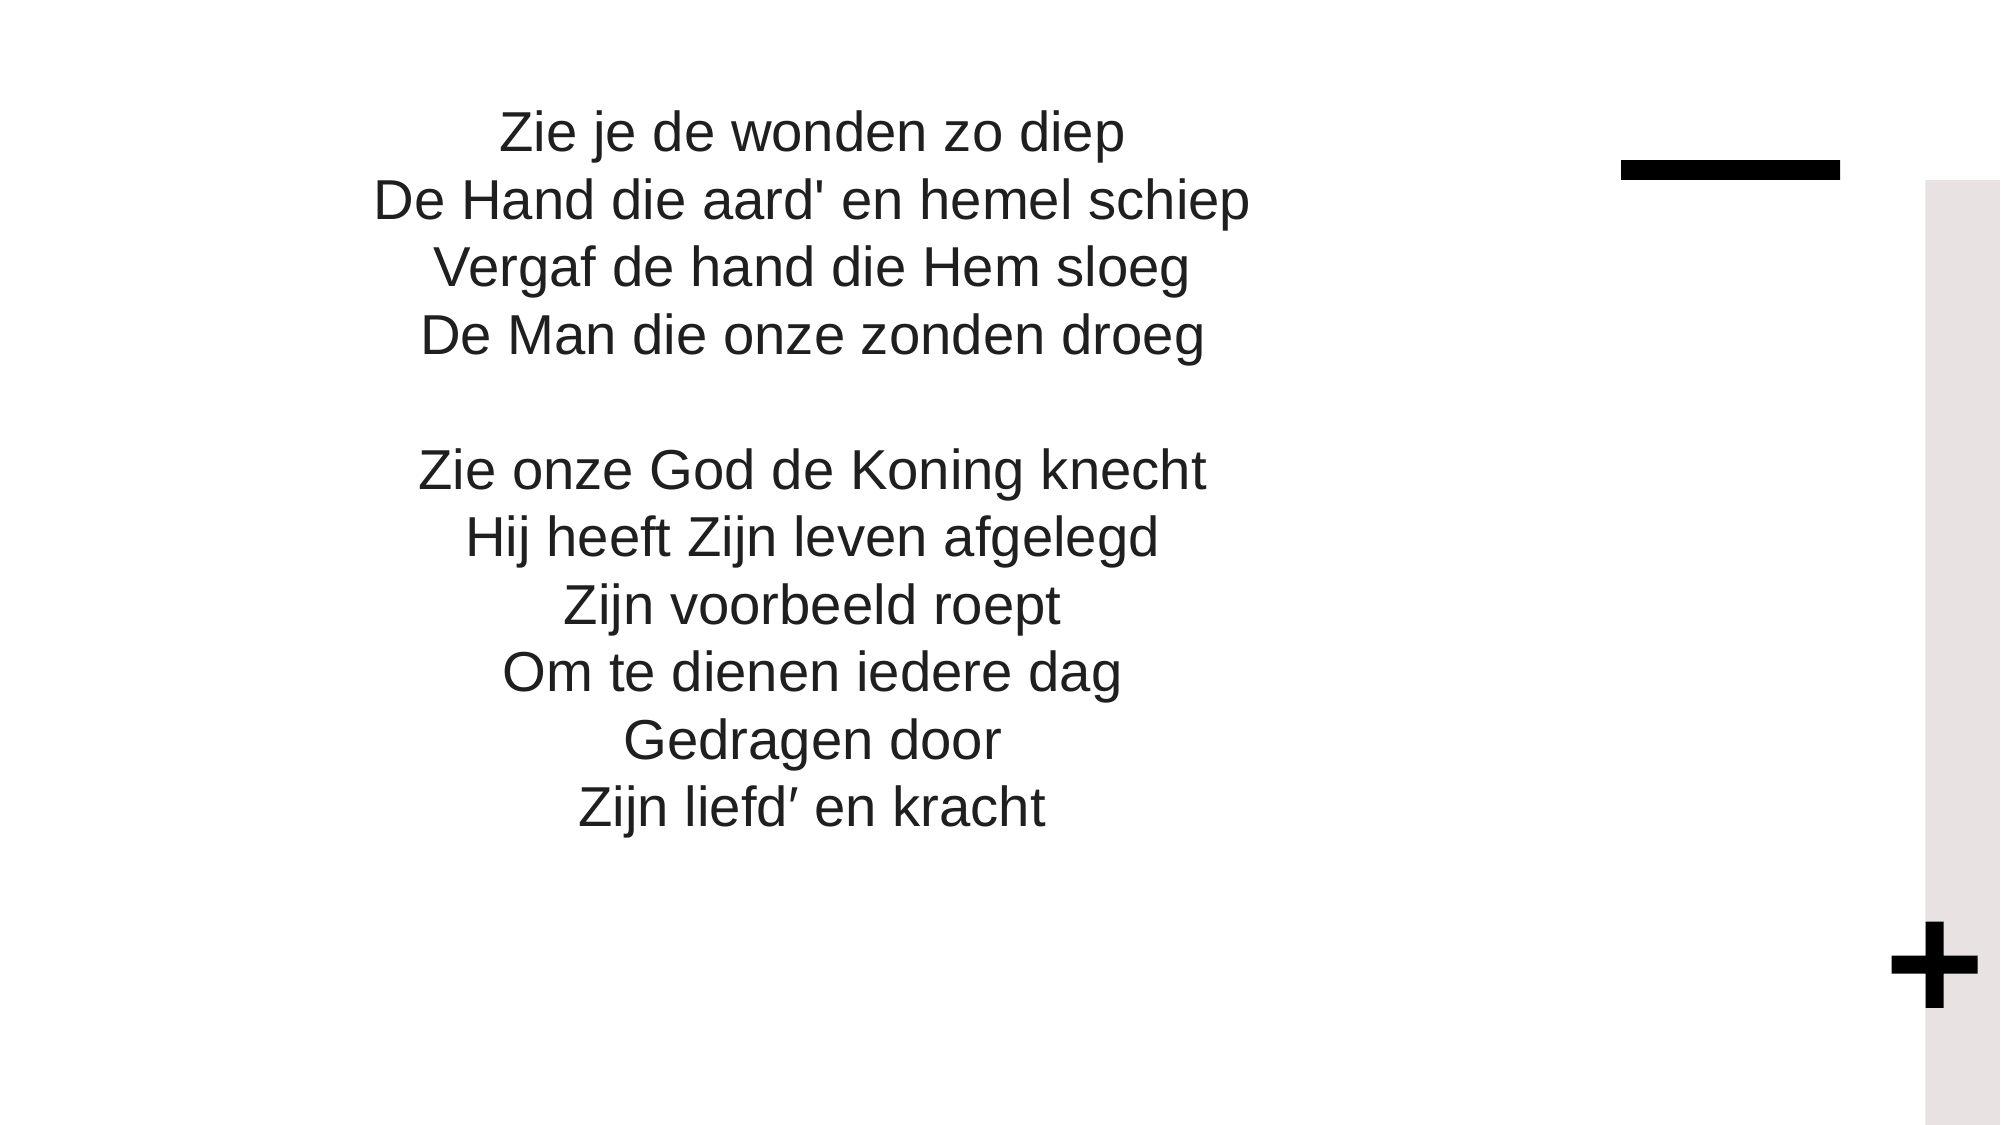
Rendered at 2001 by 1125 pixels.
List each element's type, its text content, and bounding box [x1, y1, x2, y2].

title Zie je de wonden zo diep De Hand die aard' en hemel schiep Vergaf de hand die Hem sloeg De Man die onze zonden droeg Zie onze God de Koning knecht Hij heeft Zijn leven afgelegd Zijn voorbeeld roept Om te dienen iedere dag Gedragen door Zijn liefd′ en kracht [105, 87, 1521, 928]
